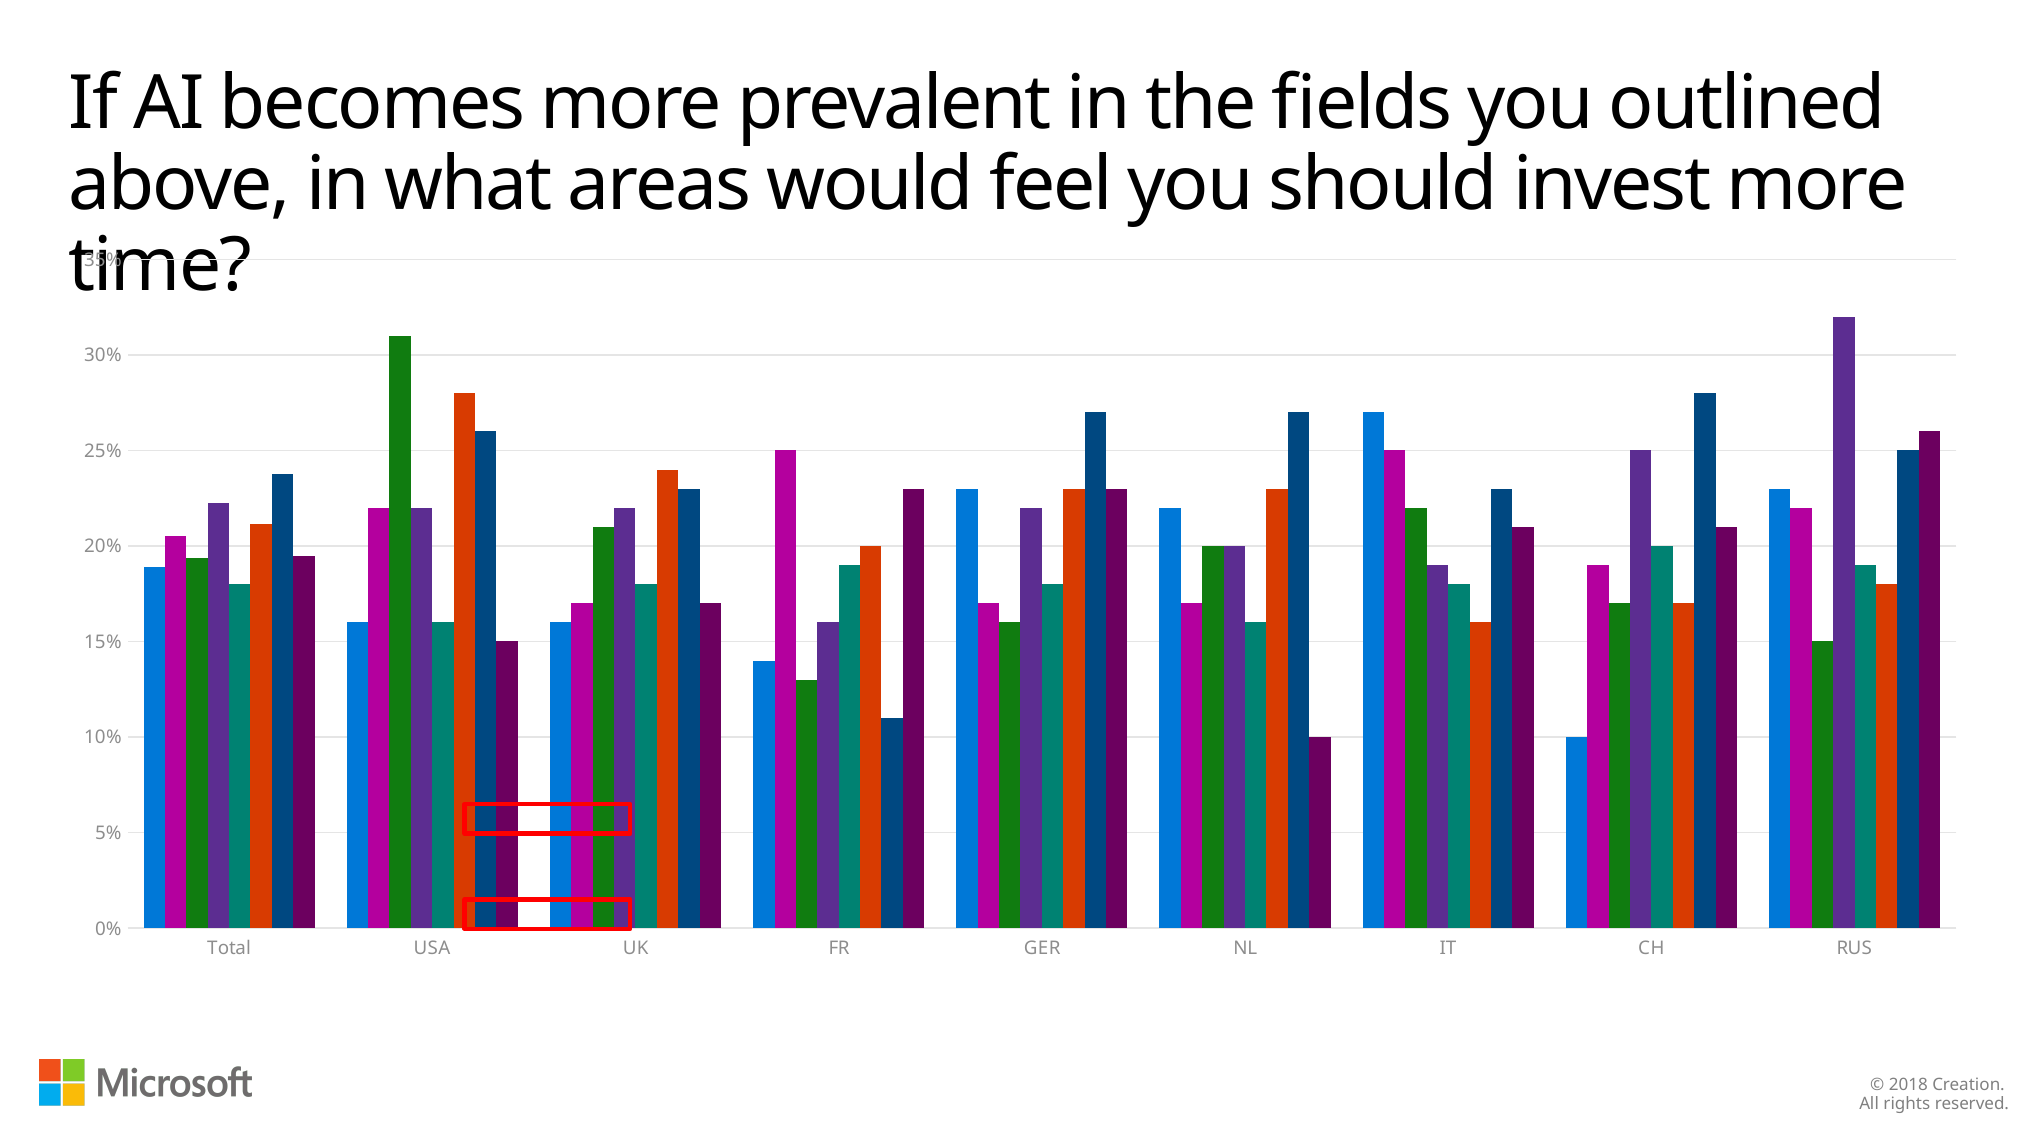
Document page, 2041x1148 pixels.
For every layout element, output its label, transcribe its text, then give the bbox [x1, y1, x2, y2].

title If AI becomes more prevalent in the fields you outlined above, in what areas would feel you should invest more time? [45, 48, 1996, 199]
text_box © 2018 Creation. All rights reserved. [1751, 1051, 2041, 1148]
chart [44, 230, 1996, 976]
picture [39, 1059, 252, 1106]
